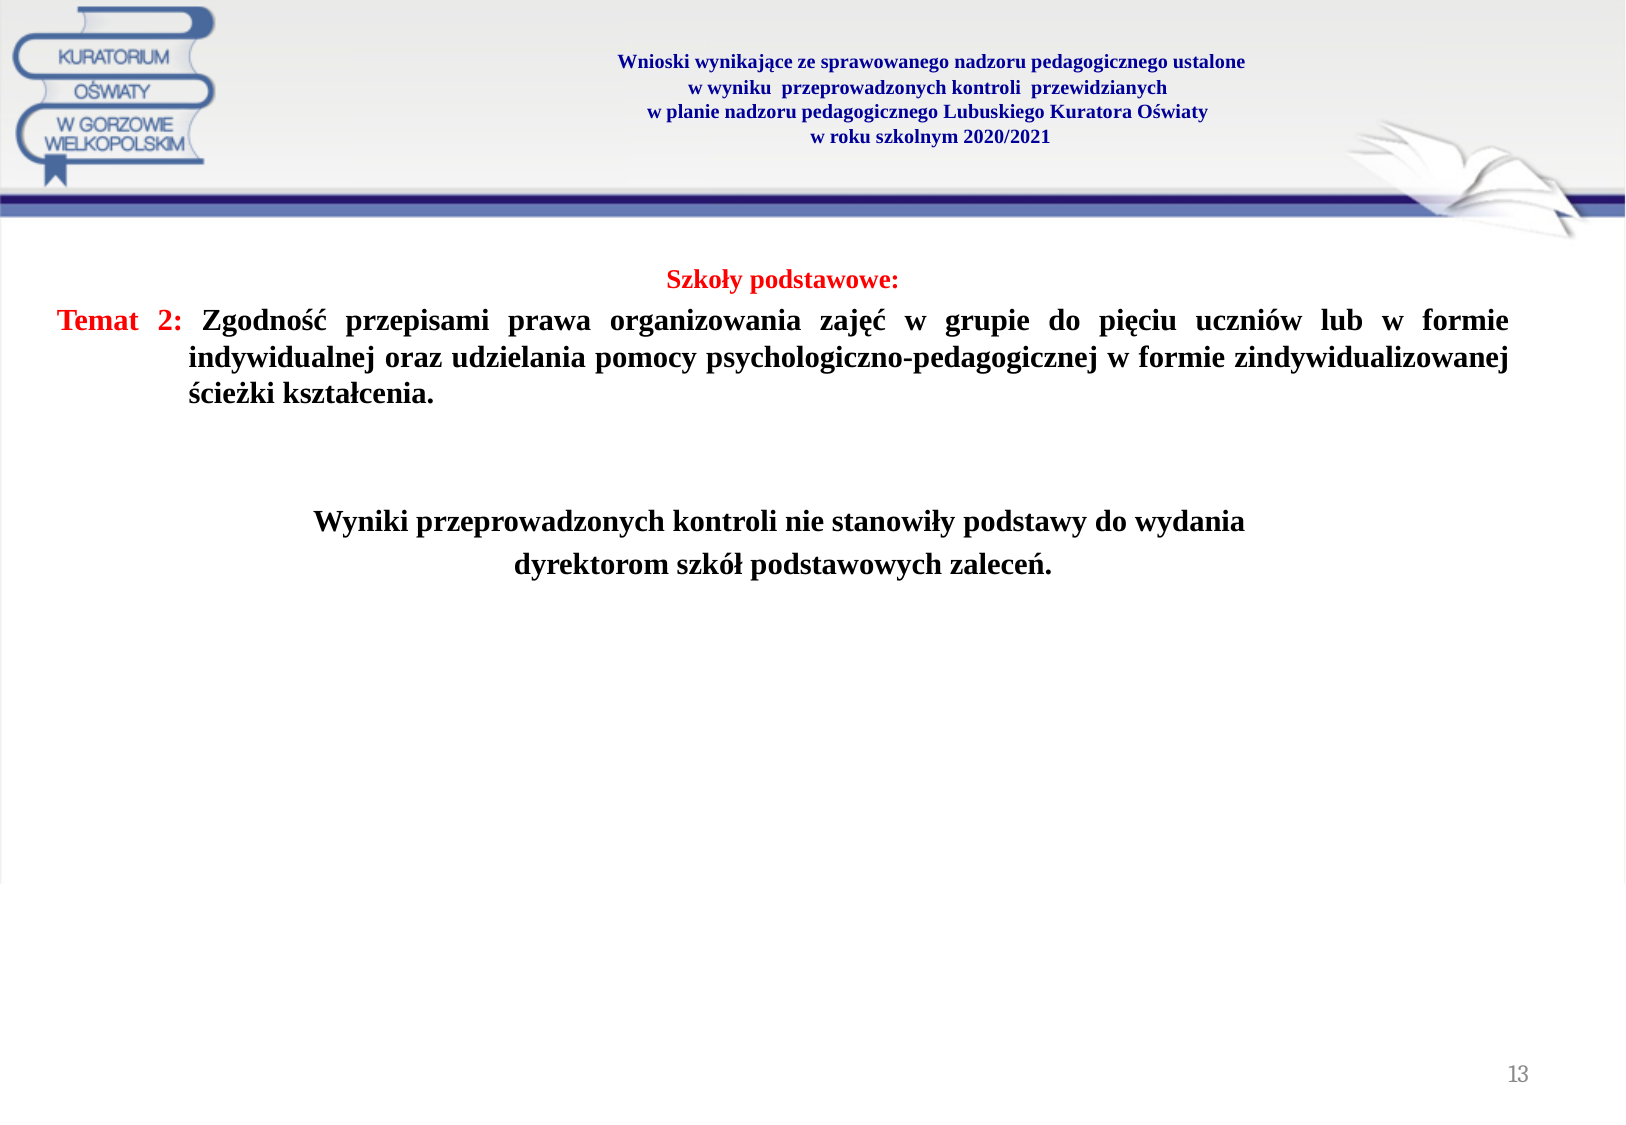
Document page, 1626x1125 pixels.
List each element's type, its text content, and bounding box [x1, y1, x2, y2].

picture [0, 0, 1626, 1125]
text_box Szkoły podstawowe: Temat 2: Zgodność przepisami prawa organizowania zajęć w grupie do pięciu uczniów lub w formie indywidualnej oraz udzielania pomocy psychologiczno-pedagogicznej w formie zindywidualizowanej ścieżki kształcenia. Wyniki przeprowadzonych kontroli nie stanowiły podstawy do wydania dyrektorom szkół podstawowych zaleceń. [44, 255, 1522, 1022]
title Wnioski wynikające ze sprawowanego nadzoru pedagogicznego ustalone w wyniku przeprowadzonych kontroli przewidzianych w planie nadzoru pedagogicznego Lubuskiego Kuratora Oświaty w roku szkolnym 2020/2021 [412, 30, 1450, 155]
slide_number 13 [1164, 1042, 1544, 1103]
